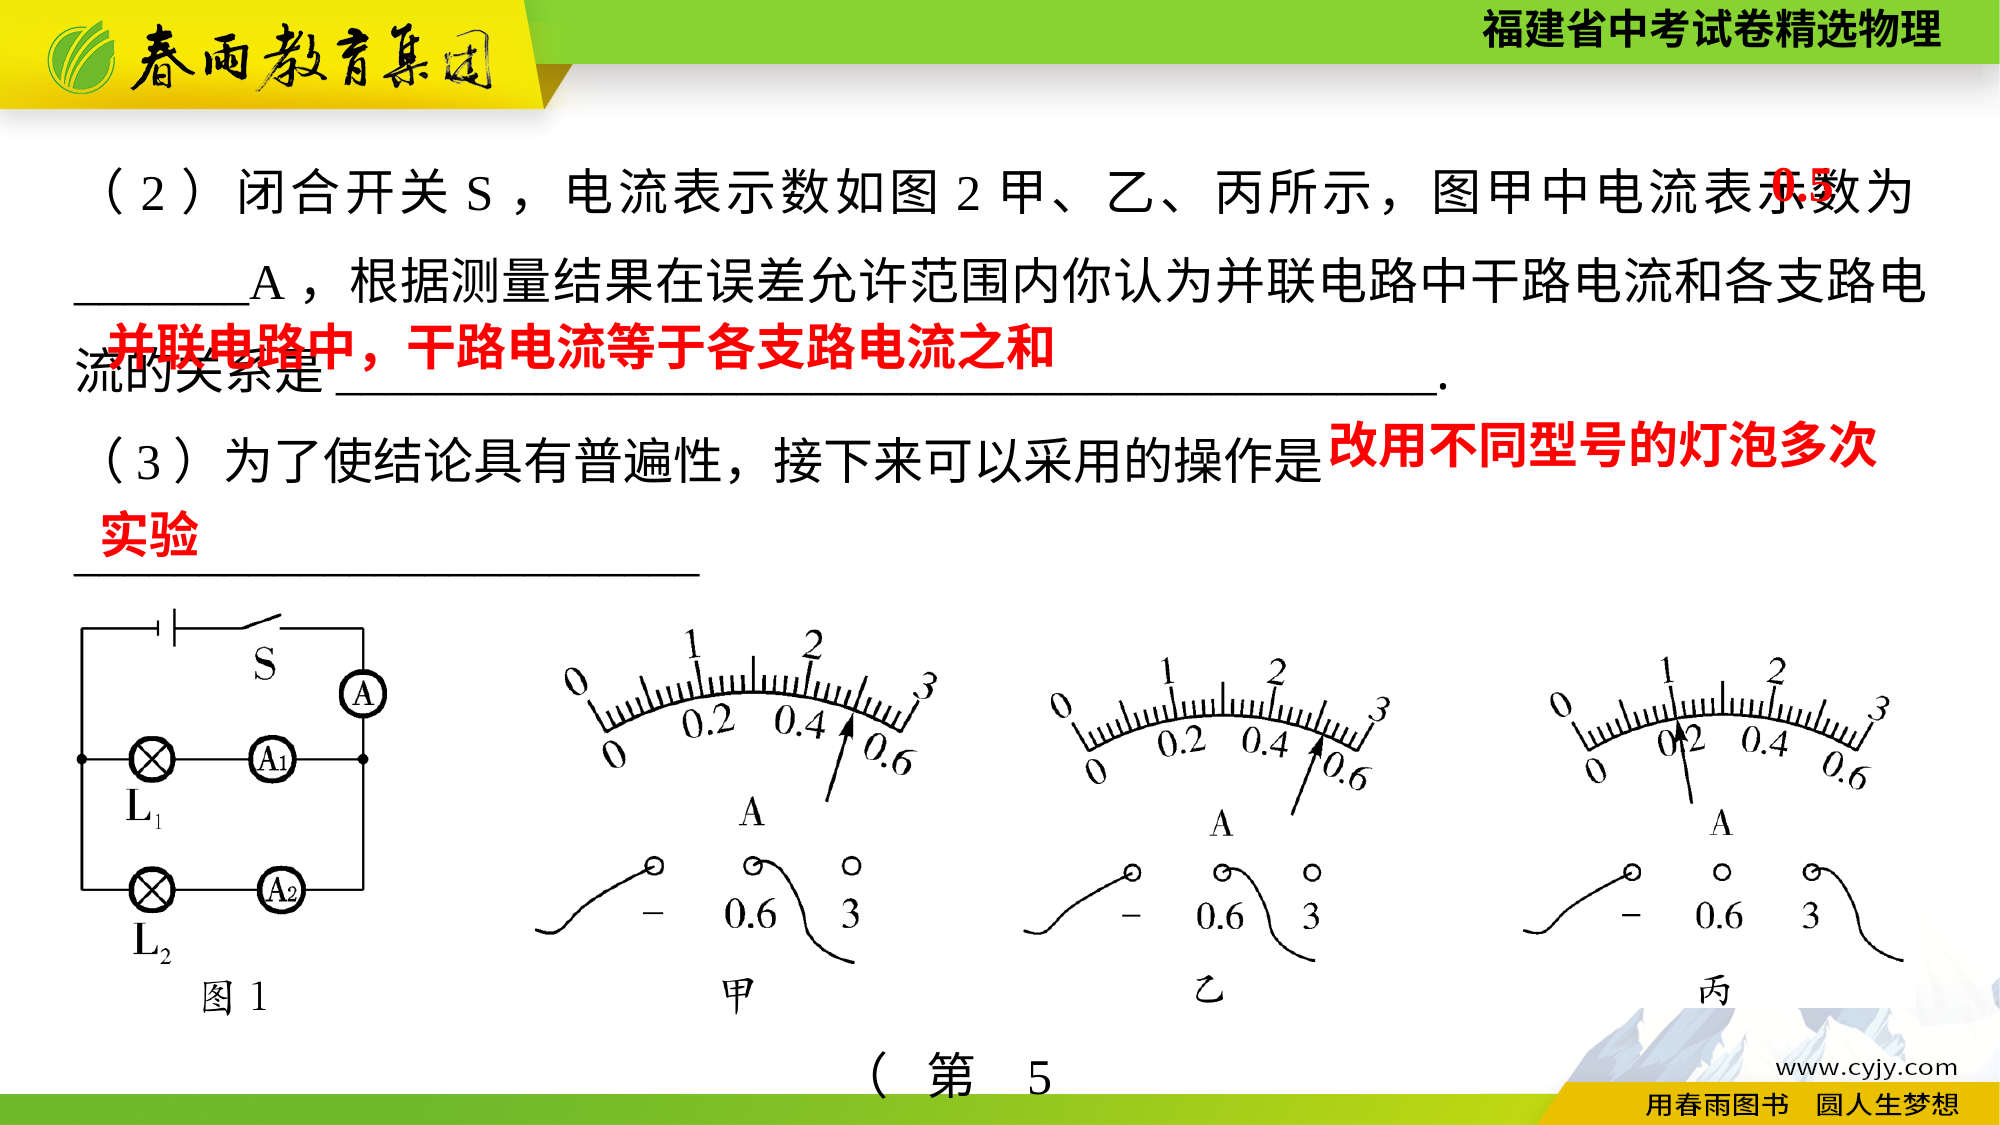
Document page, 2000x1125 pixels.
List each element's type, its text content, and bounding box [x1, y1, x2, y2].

text_box 并联电路中，干路电流等于各支路电流之和 [91, 308, 1072, 383]
list （2）闭合开关S，电流表示数如图2甲、乙、丙所示，图甲中电流表示数为_______A，根据测量结果在误差允许范围内你认为并联电路中干路电流和各支路电流的关系是____________________________________________. （3）为了使结论具有普遍性，接下来可以采用的操作是_________________________ ________. [59, 122, 1944, 592]
text_box 0.5 [1756, 144, 1849, 219]
text_box 改用不同型号的灯泡多次 [1313, 406, 1894, 481]
picture [0, 0, 2000, 1125]
text_box （第5题） [824, 1007, 1079, 1112]
text_box 实验 [85, 495, 215, 571]
